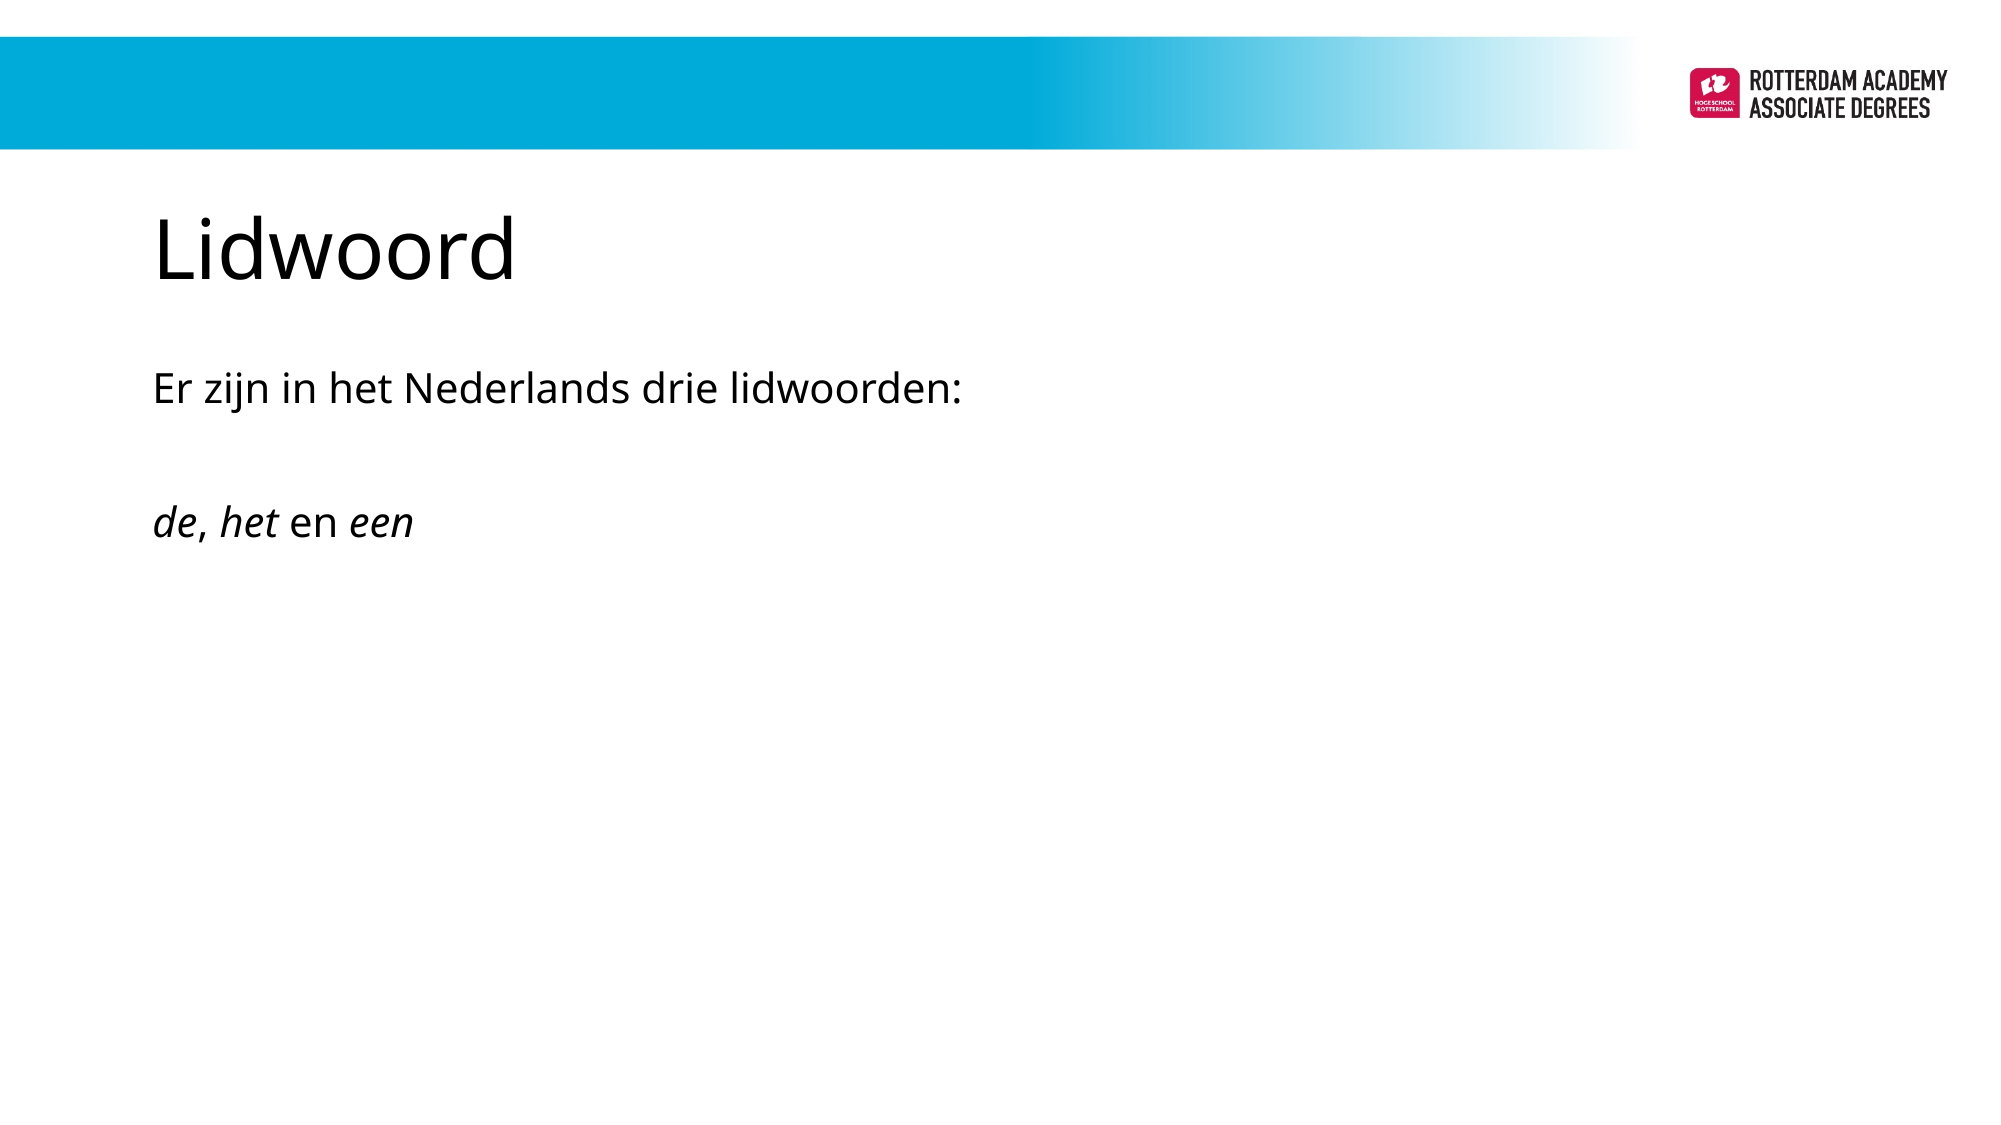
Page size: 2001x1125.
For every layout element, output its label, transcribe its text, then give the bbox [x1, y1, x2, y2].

picture [0, 0, 2000, 184]
list Er zijn in het Nederlands drie lidwoorden: de, het en een [137, 358, 1863, 1053]
title Lidwoord [137, 175, 1863, 329]
